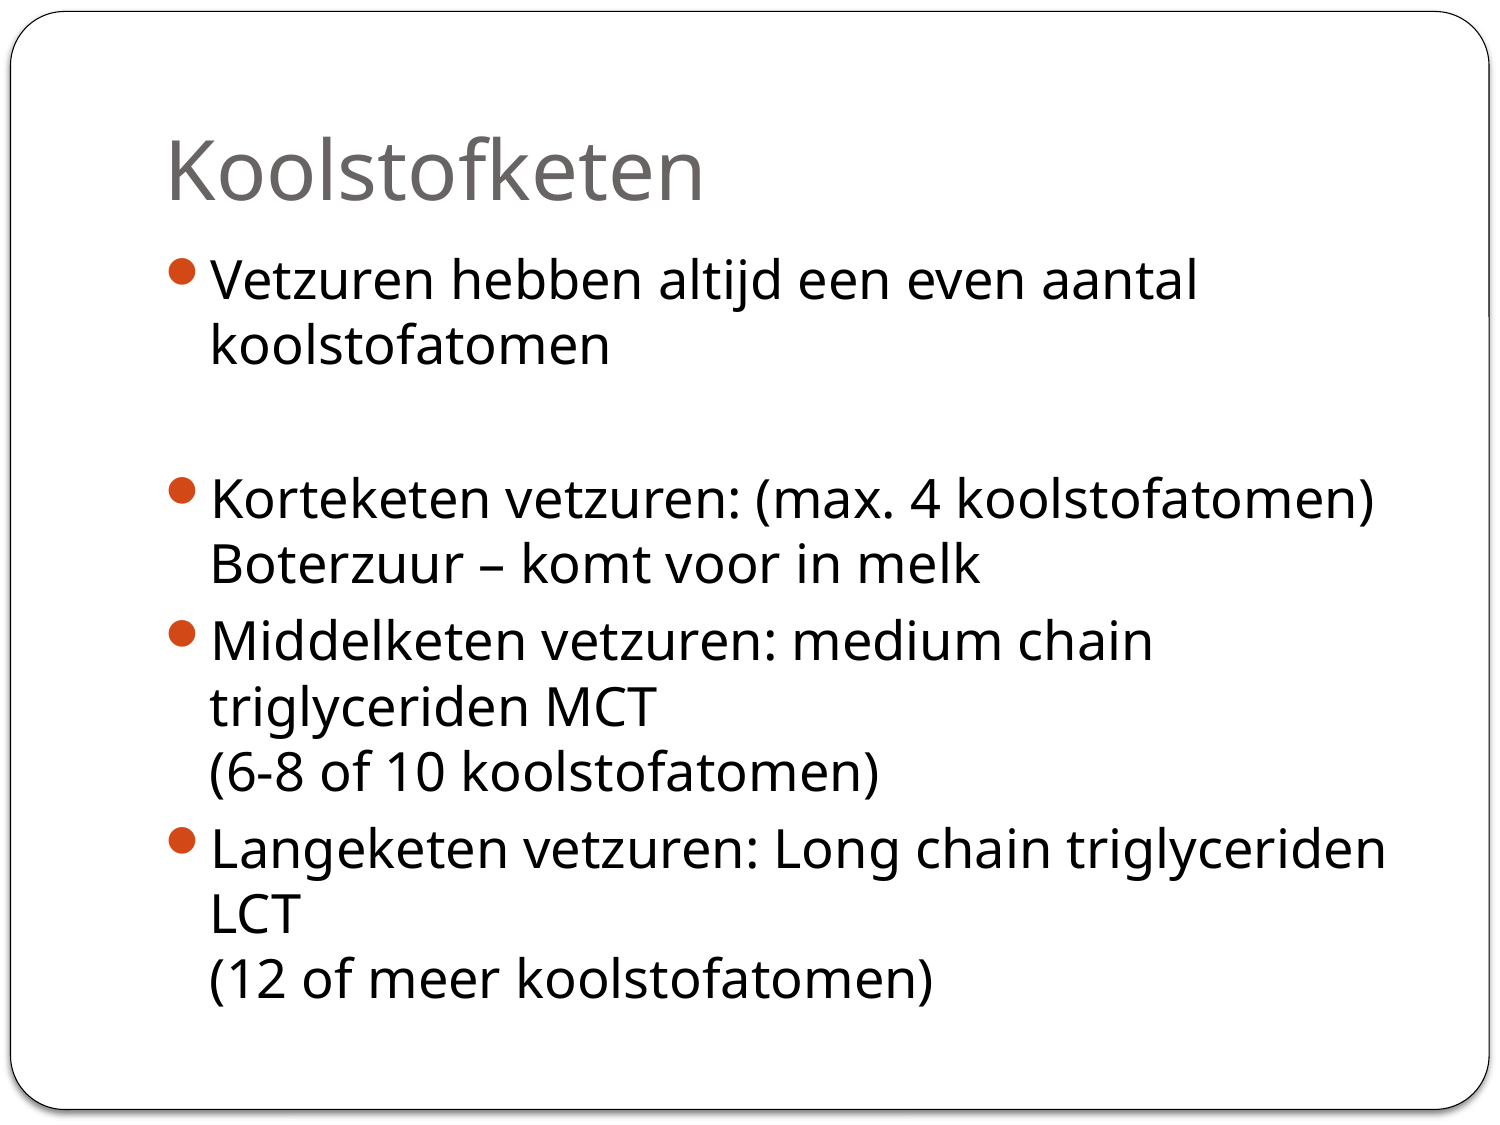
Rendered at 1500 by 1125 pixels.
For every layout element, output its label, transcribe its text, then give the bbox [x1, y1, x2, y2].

list Vetzuren hebben altijd een even aantal koolstofatomen Korteketen vetzuren: (max. 4 koolstofatomen) Boterzuur – komt voor in melk Middelketen vetzuren: medium chain triglyceriden MCT (6-8 of 10 koolstofatomen) Langeketen vetzuren: Long chain triglyceriden LCT (12 of meer koolstofatomen) [150, 237, 1425, 1094]
title Koolstofketen [150, 45, 1425, 233]
